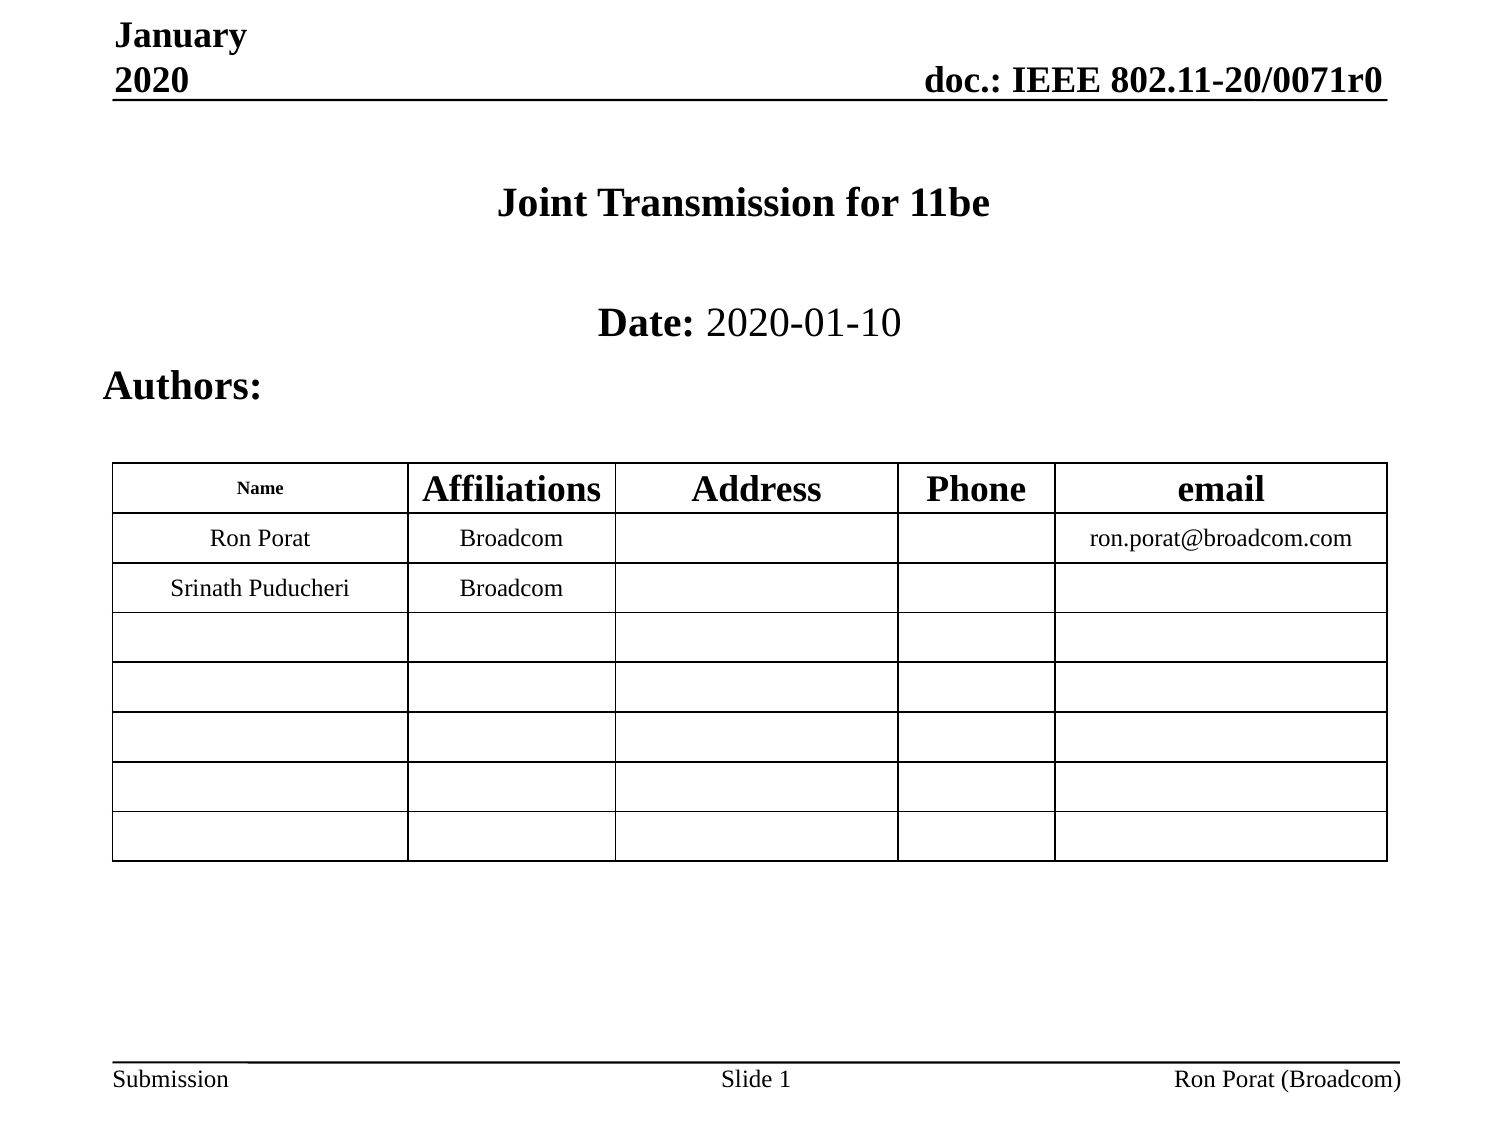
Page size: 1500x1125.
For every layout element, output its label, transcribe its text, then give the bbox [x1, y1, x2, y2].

title Joint Transmission for 11be [62, 112, 1426, 288]
table_cell [616, 514, 897, 562]
table_cell Ron Porat [113, 514, 407, 562]
table_cell [1056, 812, 1386, 860]
table_cell [899, 514, 1054, 562]
table_cell [616, 663, 897, 711]
table_cell Broadcom [409, 514, 615, 562]
table_cell [899, 613, 1054, 661]
table_header email [1056, 464, 1386, 512]
table_cell [409, 763, 615, 811]
table_header Phone [899, 464, 1054, 512]
table_cell [899, 564, 1054, 612]
table_cell [113, 713, 407, 761]
table_header Address [616, 464, 897, 512]
table_cell [1056, 613, 1386, 661]
table_cell [1056, 763, 1386, 811]
table_cell [899, 663, 1054, 711]
table_cell [409, 613, 615, 661]
table_cell [113, 812, 407, 860]
table_header Name [113, 464, 407, 512]
table_cell Srinath Puducheri [113, 564, 407, 612]
table_cell Broadcom [409, 564, 615, 612]
table_cell [113, 763, 407, 811]
table_header Affiliations [409, 464, 615, 512]
table_cell [616, 564, 897, 612]
table_cell [1056, 564, 1386, 612]
table_cell ron.porat@broadcom.com [1056, 514, 1386, 562]
table_cell [899, 763, 1054, 811]
table_cell [1056, 713, 1386, 761]
table_cell [616, 613, 897, 661]
table_cell [409, 713, 615, 761]
table_cell [409, 812, 615, 860]
text_box Authors: [87, 349, 325, 413]
table_cell [409, 663, 615, 711]
list Date: 2020-01-10 [112, 287, 1388, 351]
table_cell [899, 713, 1054, 761]
table_cell [616, 713, 897, 761]
table_cell [616, 763, 897, 811]
footer Ron Porat (Broadcom) [1170, 1061, 1402, 1093]
table_cell [1056, 663, 1386, 711]
table_cell [899, 812, 1054, 860]
table_cell [113, 663, 407, 711]
table_cell [616, 812, 897, 860]
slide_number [114, 54, 270, 101]
slide_number Slide 1 [712, 1061, 800, 1093]
table_cell [113, 613, 407, 661]
